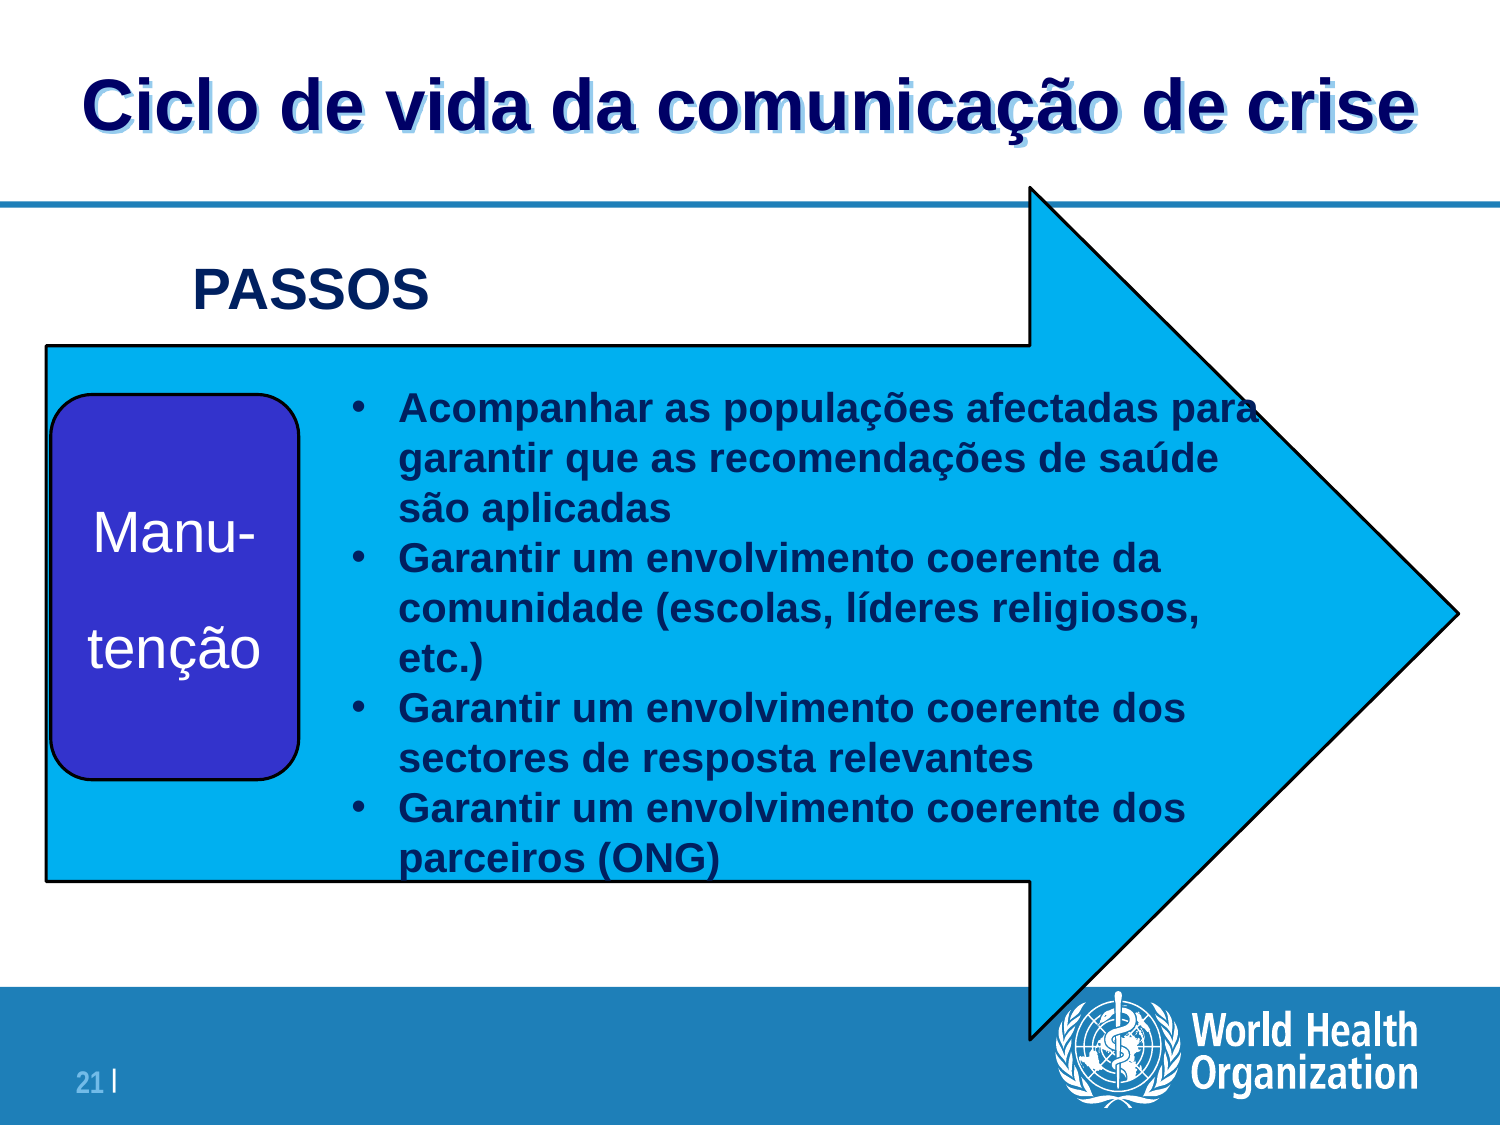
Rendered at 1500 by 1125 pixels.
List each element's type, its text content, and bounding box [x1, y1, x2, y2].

text_box PASSOS [177, 243, 446, 329]
text_box [46, 187, 1217, 882]
title Ciclo de vida da comunicação de crise [0, 0, 1500, 204]
text_box [1282, 438, 1459, 790]
text_box Acompanhar as populações afectadas para garantir que as recomendações de saúde são aplicadas Garantir um envolvimento coerente da comunidade (escolas, líderes religiosos, etc.) Garantir um envolvimento coerente dos sectores de resposta relevantes Garantir um envolvimento coerente dos parceiros (ONG) [336, 373, 1282, 1034]
text_box [1029, 1034, 1036, 1040]
text_box Manu- tenção [50, 394, 299, 780]
